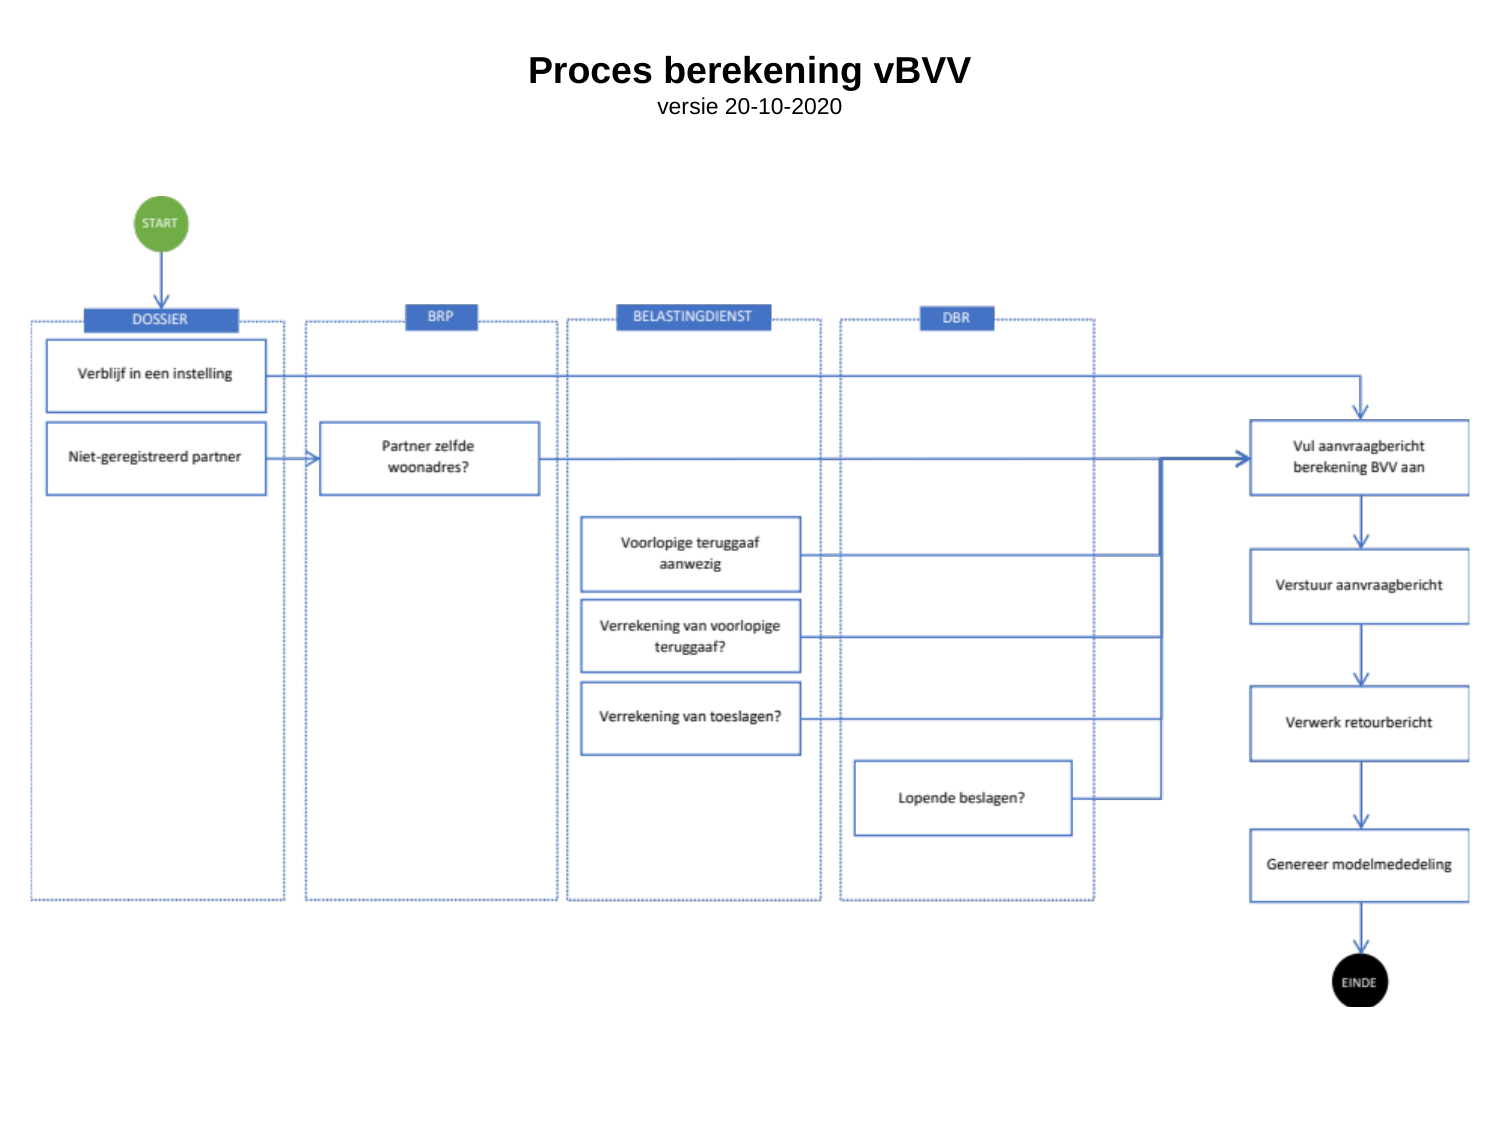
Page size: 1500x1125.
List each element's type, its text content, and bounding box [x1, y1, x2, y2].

text_box Proces berekening vBVV versie 20-10-2020 [513, 38, 987, 127]
picture [30, 196, 1470, 1007]
